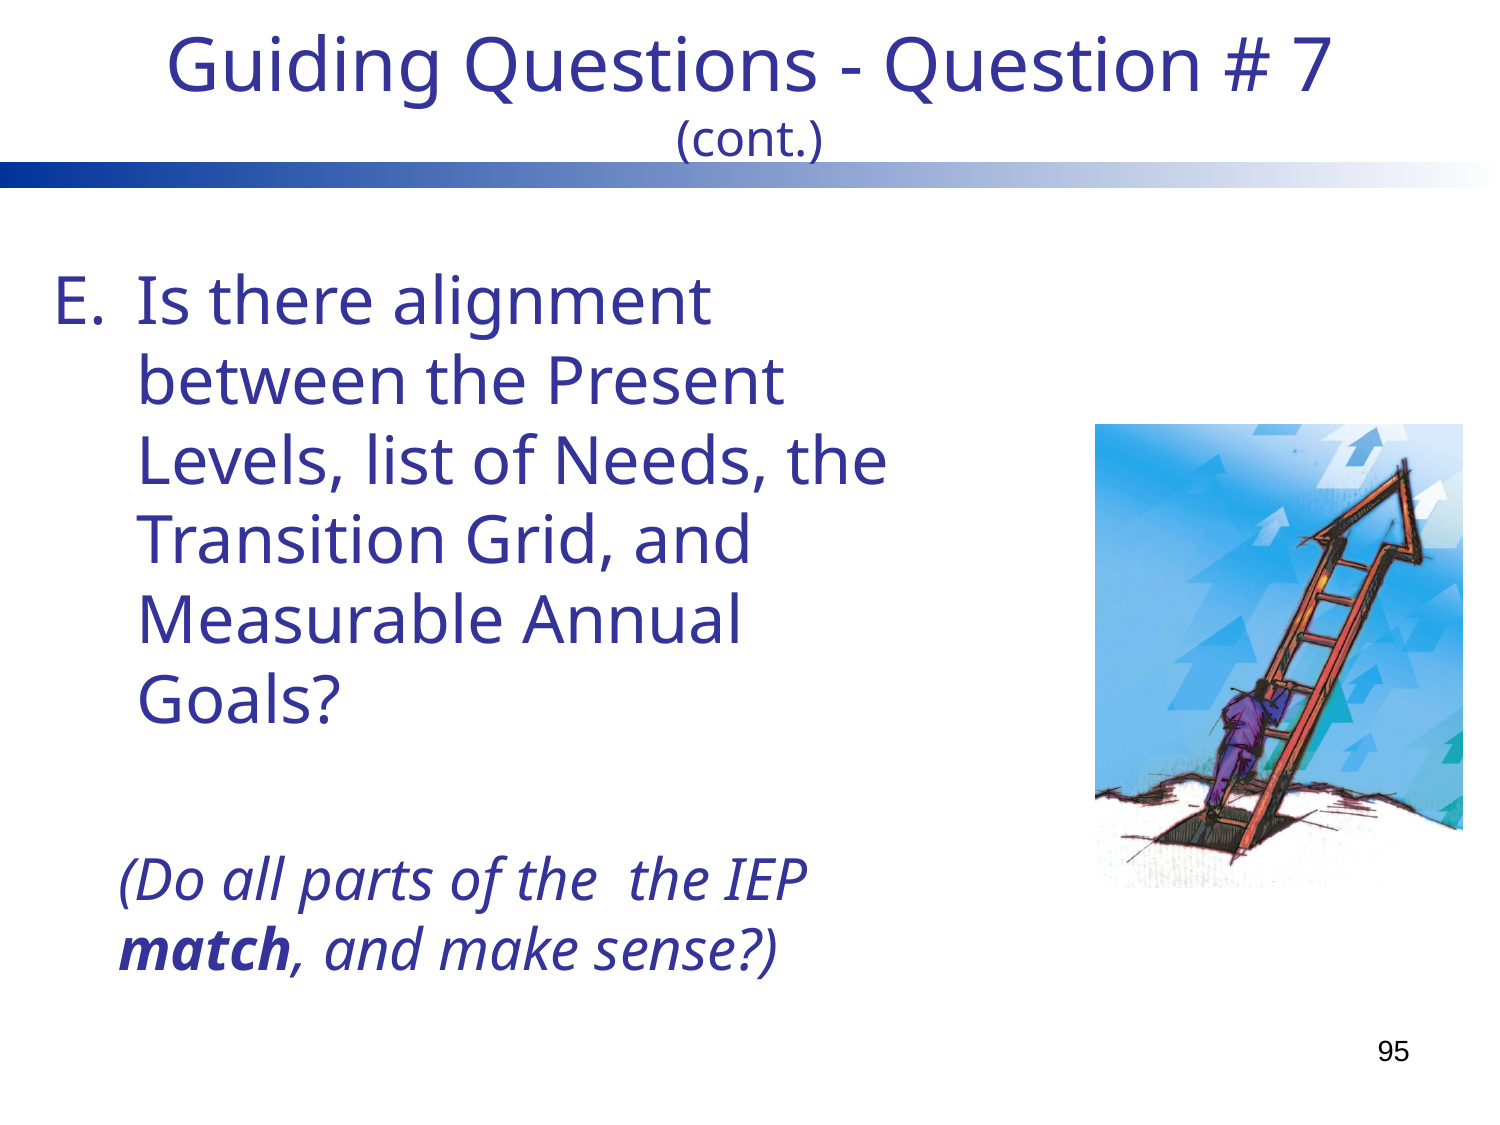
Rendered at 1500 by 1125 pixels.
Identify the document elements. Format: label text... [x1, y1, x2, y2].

title Guiding Questions - Question # 7 (cont.) [75, 45, 1425, 138]
list Is there alignment between the Present Levels, list of Needs, the Transition Grid, and Measurable Annual Goals? (Do all parts of the the IEP match, and make sense?) [37, 249, 925, 1005]
picture [1095, 424, 1463, 888]
slide_number 95 [1274, 1024, 1426, 1103]
